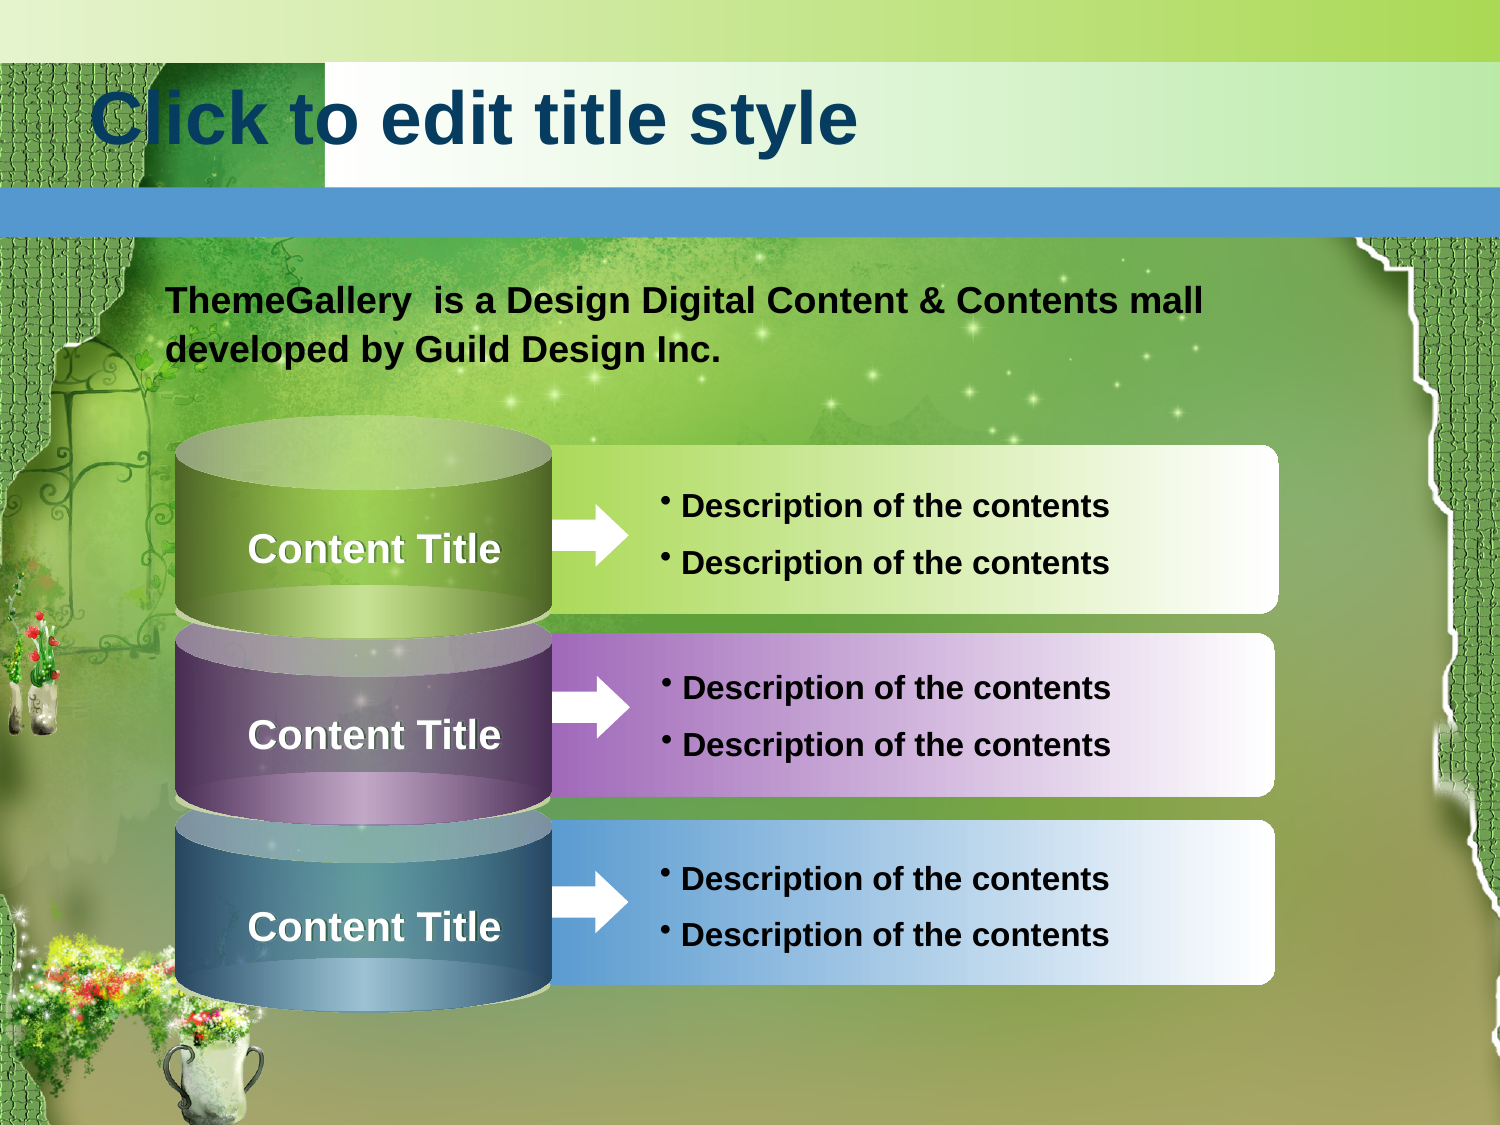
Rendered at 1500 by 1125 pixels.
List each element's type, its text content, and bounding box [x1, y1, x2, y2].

text_box [555, 676, 631, 739]
title Click to edit title style [75, 62, 1425, 185]
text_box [633, 0, 637, 62]
text_box [555, 633, 1276, 797]
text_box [174, 831, 552, 1013]
text_box [434, 0, 438, 62]
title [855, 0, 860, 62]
text_box ThemeGallery is a Design Digital Content & Contents mall developed by Guild Design Inc. [150, 263, 1225, 378]
text_box Description of the contents Description of the contents [645, 849, 1221, 961]
text_box [555, 870, 629, 934]
text_box [555, 444, 1279, 614]
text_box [174, 647, 552, 827]
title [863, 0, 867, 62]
picture [0, 238, 1500, 1125]
picture [0, 62, 325, 187]
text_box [174, 415, 552, 640]
text_box Description of the contents Description of the contents [645, 477, 1233, 589]
text_box [555, 504, 629, 567]
text_box [555, 819, 1276, 986]
text_box Description of the contents Description of the contents [646, 659, 1238, 771]
